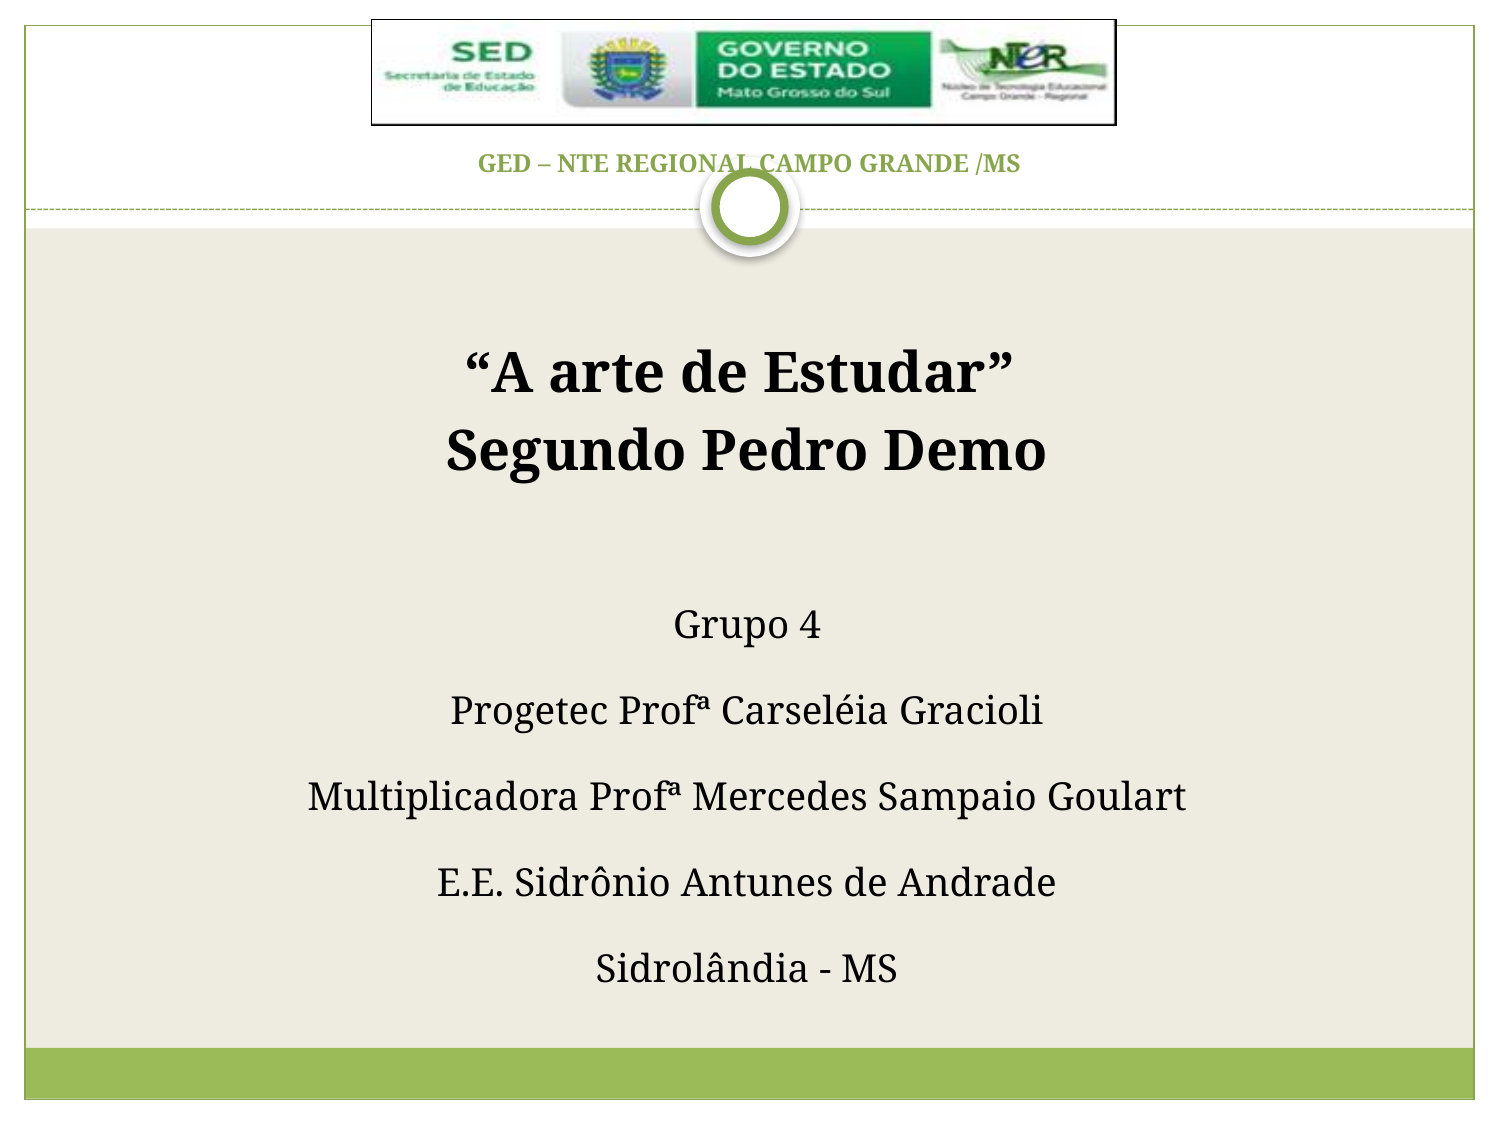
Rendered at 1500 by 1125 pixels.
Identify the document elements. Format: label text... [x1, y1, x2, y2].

list “A arte de Estudar” Segundo Pedro Demo Grupo 4 Progetec Profª Carseléia Gracioli Multiplicadora Profª Mercedes Sampaio Goulart E.E. Sidrônio Antunes de Andrade Sidrolândia - MS [49, 250, 1445, 1001]
picture [371, 18, 1117, 126]
title GED – NTE REGIONAL CAMPO GRANDE /MS [49, 30, 1450, 185]
